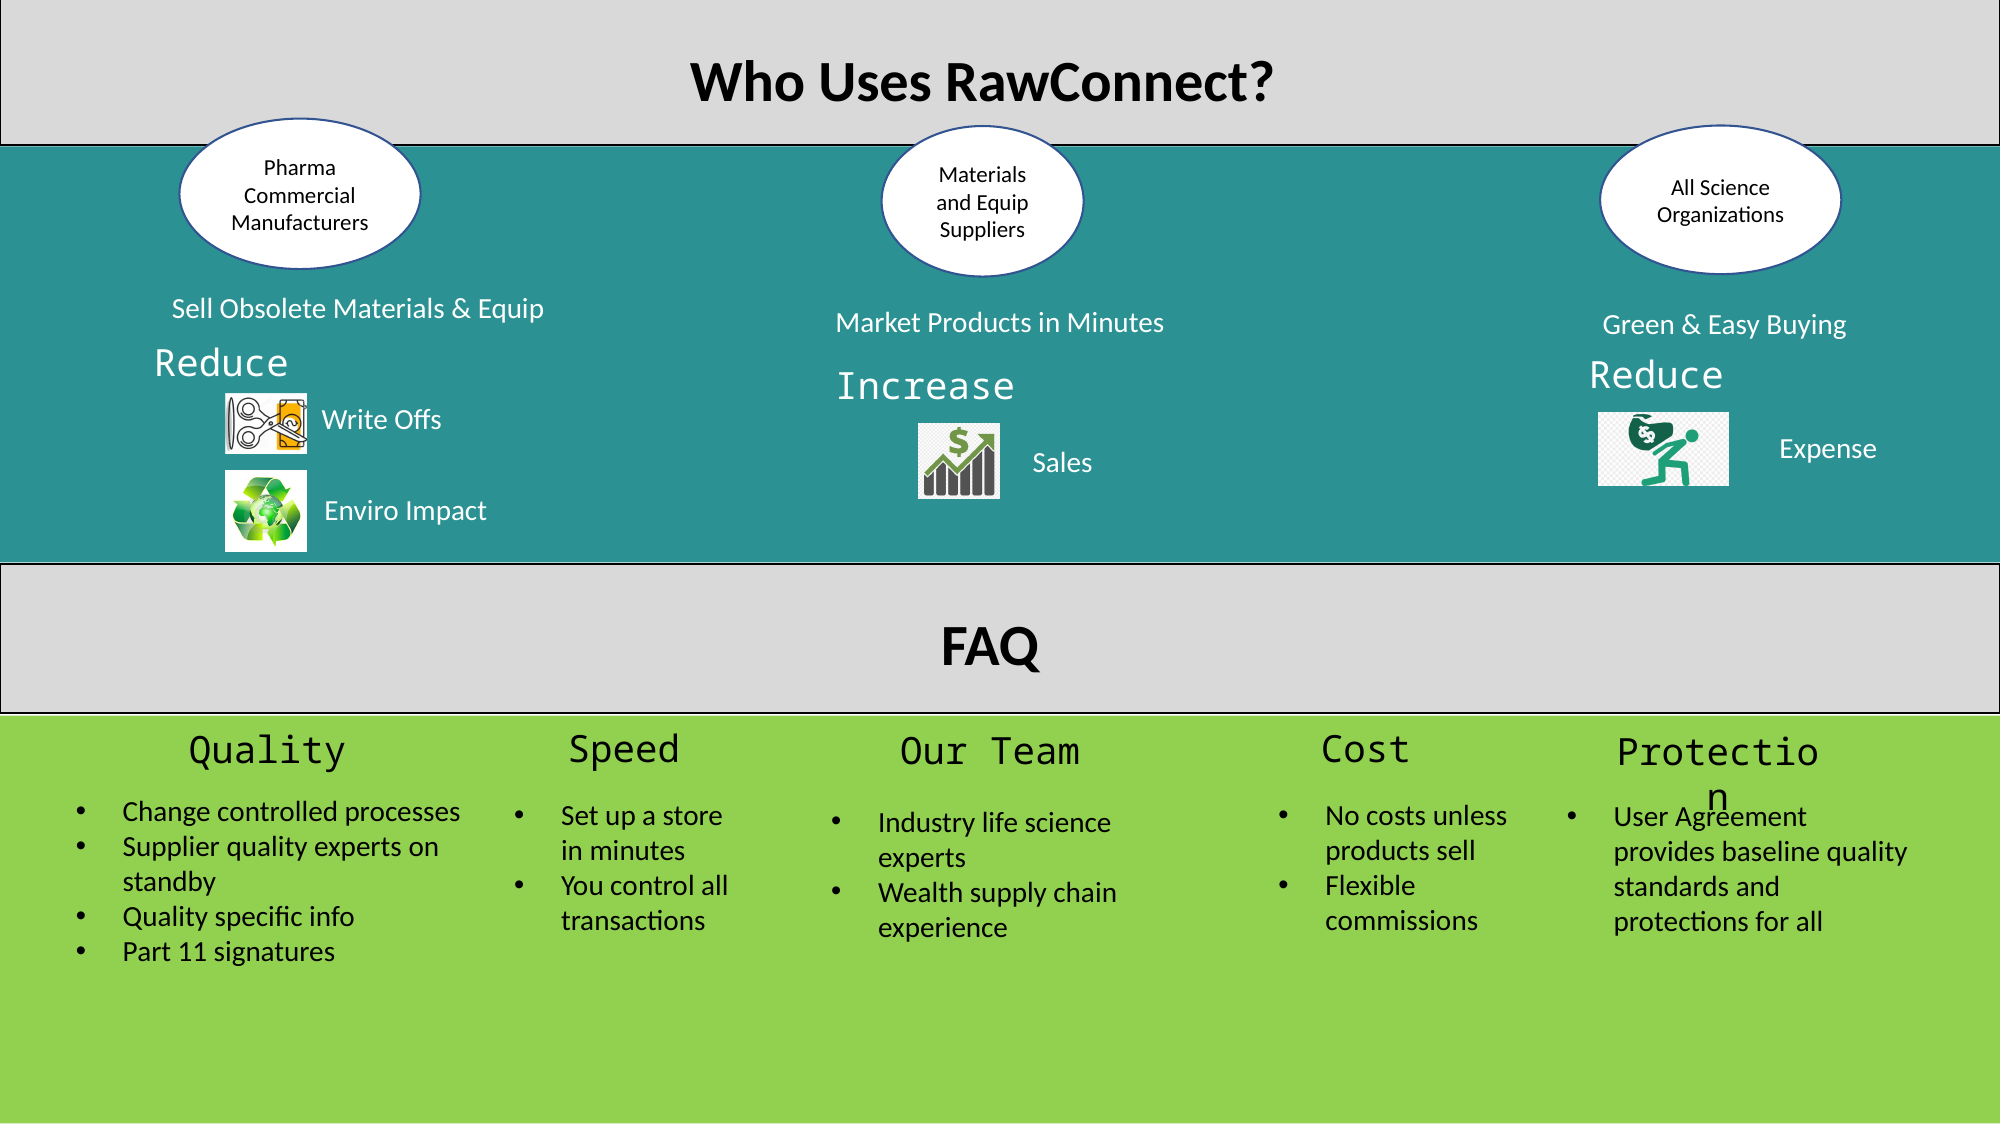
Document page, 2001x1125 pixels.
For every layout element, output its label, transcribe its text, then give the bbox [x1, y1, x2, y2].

text_box Reduce [103, 331, 340, 392]
text_box [0, 563, 2000, 714]
text_box User Agreement provides baseline quality standards and protections for all [1552, 790, 1927, 945]
text_box Who Uses RawConnect? [546, 36, 1419, 121]
picture [1598, 412, 1729, 486]
text_box All Science Organizations [1599, 124, 1843, 276]
text_box Protection [1600, 720, 1836, 790]
text_box Sales [1017, 435, 1217, 486]
text_box FAQ [554, 599, 1426, 684]
text_box Materials and Equip Suppliers [880, 124, 1085, 278]
text_box Reduce [1538, 343, 1775, 404]
text_box Change controlled processes Supplier quality experts on standby Quality specific info Part 11 signatures [61, 785, 525, 975]
text_box Industry life science experts Wealth supply chain experience [816, 795, 1219, 951]
text_box Quality [149, 718, 386, 779]
text_box Market Products in Minutes [797, 295, 1203, 346]
text_box Enviro Impact [309, 483, 578, 534]
picture [225, 470, 307, 553]
text_box [751, 278, 1248, 330]
text_box Cost [1247, 717, 1484, 778]
text_box Sell Obsolete Materials & Equip [123, 282, 593, 333]
text_box Speed [505, 717, 742, 778]
text_box [0, 715, 2000, 1124]
text_box [0, 145, 2000, 563]
text_box Write Offs [306, 393, 506, 443]
picture [226, 382, 307, 465]
text_box Expense [1764, 422, 1964, 473]
text_box [0, 0, 2000, 145]
text_box Pharma Commercial Manufacturers [178, 117, 422, 271]
text_box No costs unless products sell Flexible commissions [1263, 789, 1526, 944]
text_box Set up a store in minutes You control all transactions [499, 789, 749, 944]
text_box Increase [807, 354, 1044, 415]
text_box Green & Easy Buying [1522, 297, 1927, 348]
text_box [1425, 283, 1923, 335]
text_box Our Team [816, 719, 1165, 780]
picture [918, 423, 1000, 499]
